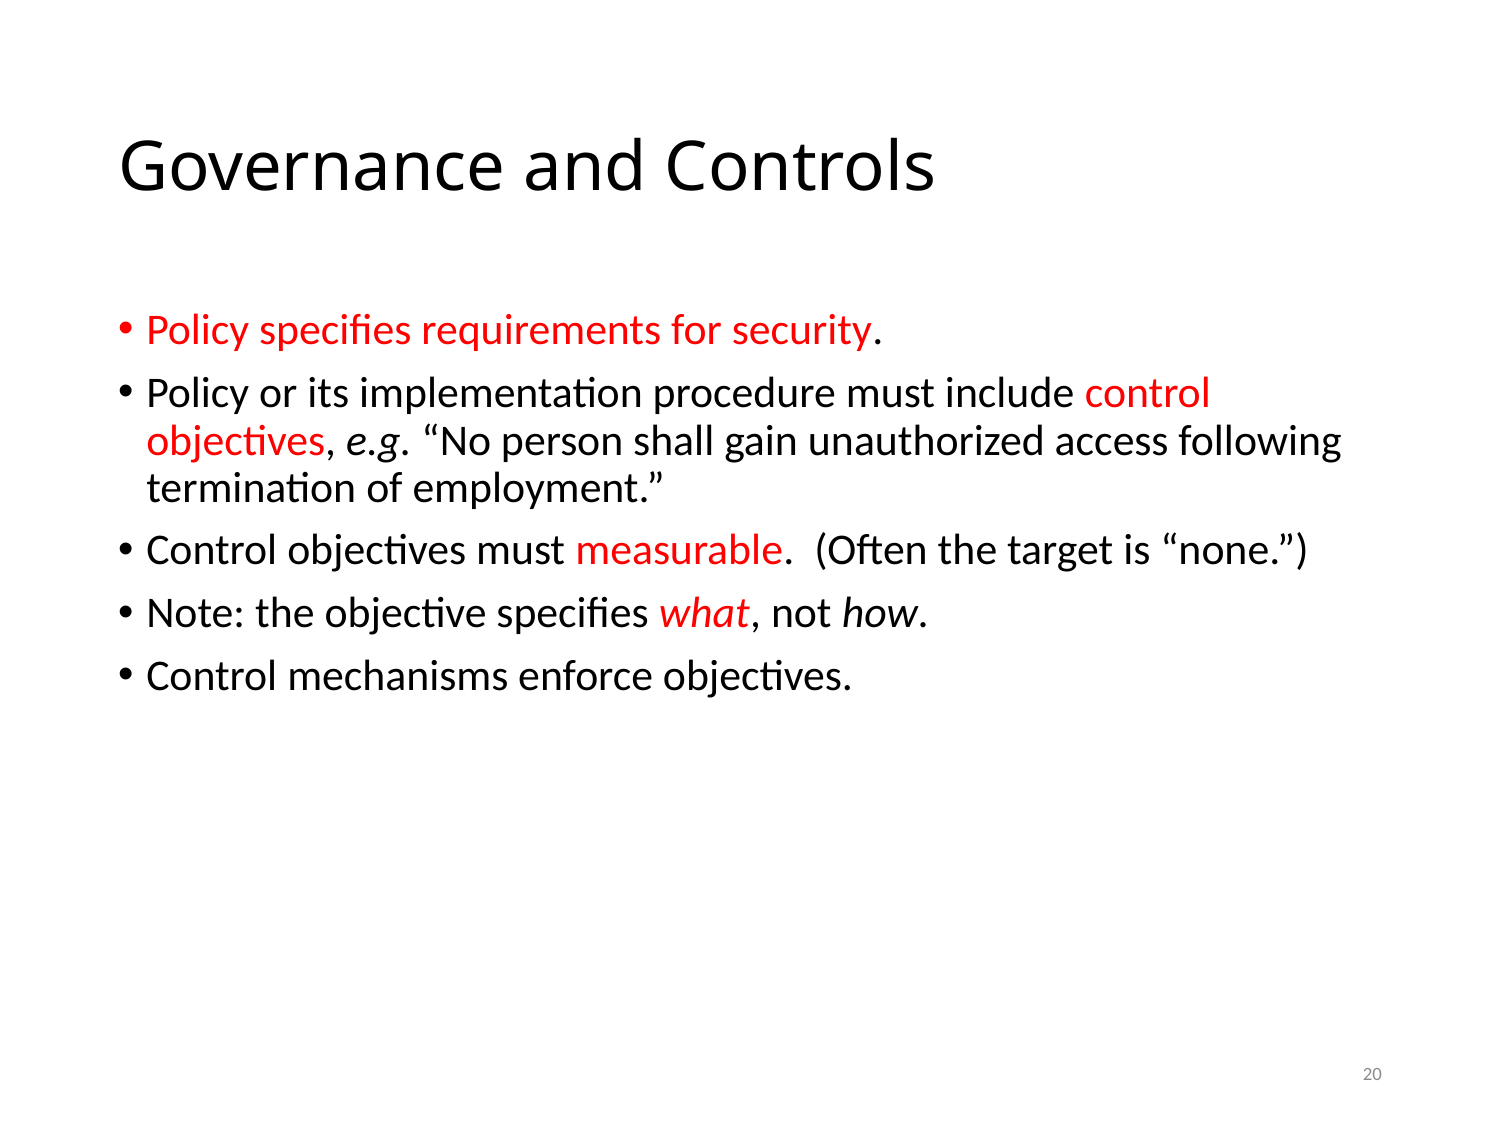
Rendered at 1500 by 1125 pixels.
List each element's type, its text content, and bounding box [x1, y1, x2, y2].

slide_number 20 [1059, 1042, 1397, 1103]
list Policy specifies requirements for security. Policy or its implementation procedure must include control objectives, e.g. “No person shall gain unauthorized access following termination of employment.” Control objectives must measurable. (Often the target is “none.”) Note: the objective specifies what, not how. Control mechanisms enforce objectives. [103, 299, 1397, 1014]
title Governance and Controls [103, 59, 1397, 278]
